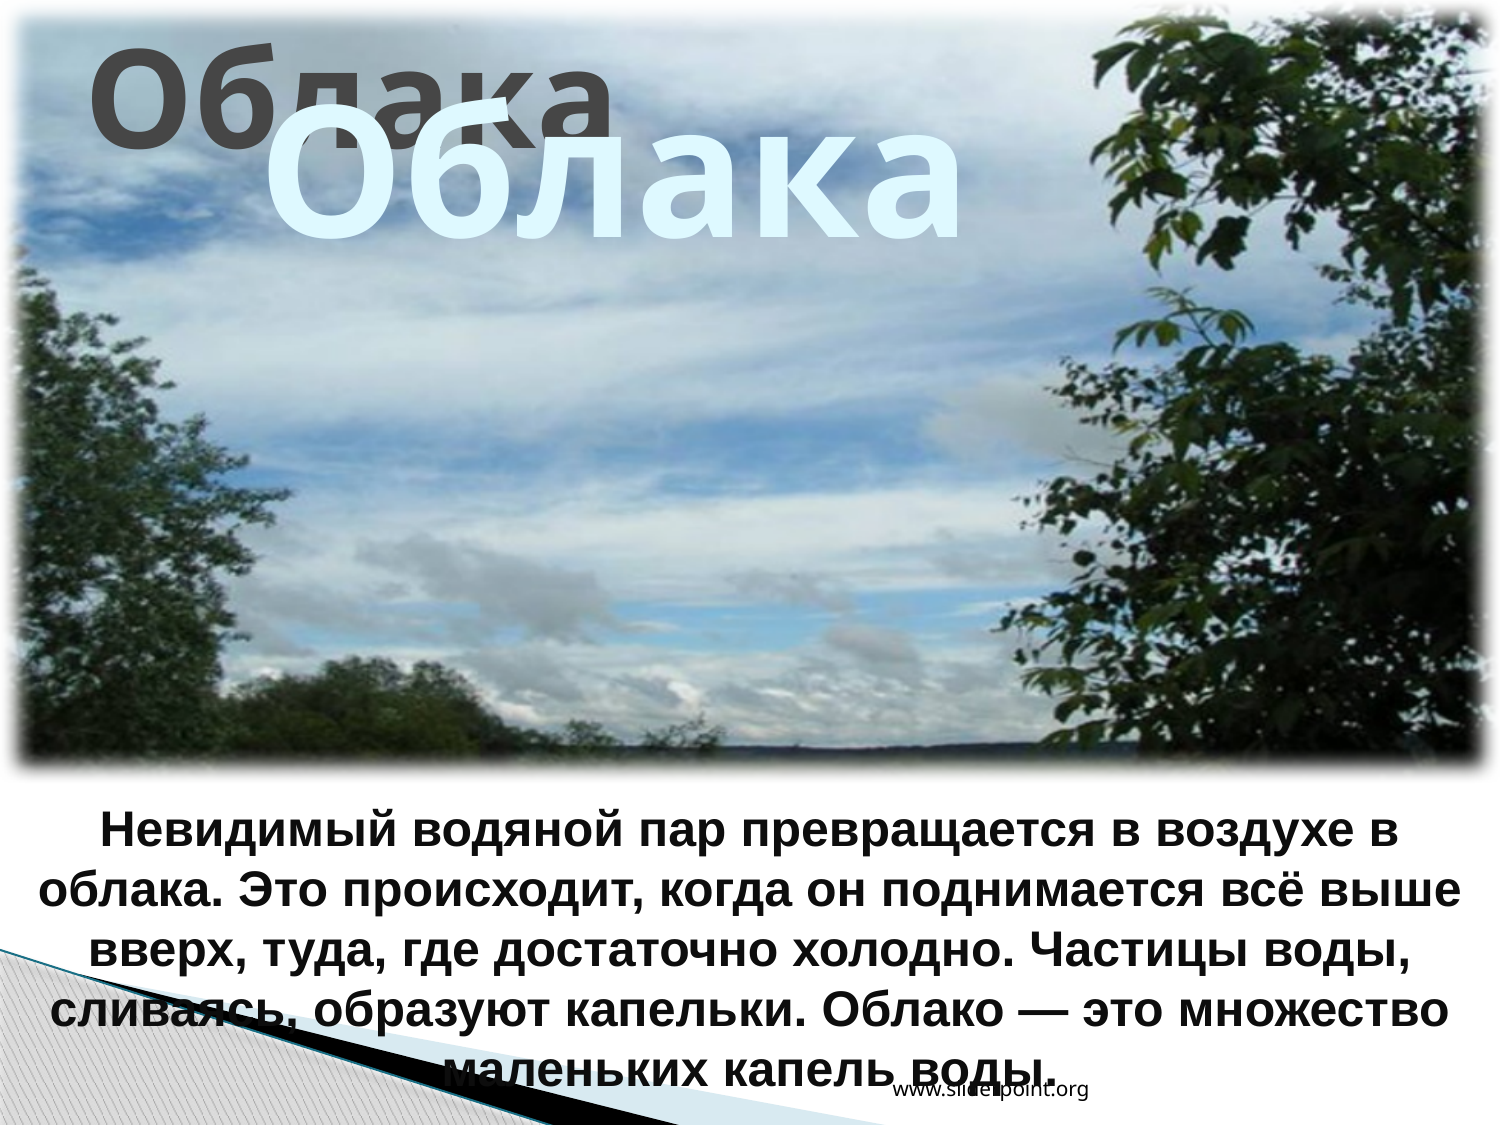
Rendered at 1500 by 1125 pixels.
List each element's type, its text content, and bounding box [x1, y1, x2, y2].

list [0, 0, 1500, 786]
footer www.sliderpoint.org [718, 1051, 1105, 1112]
text_box Невидимый водяной пар превращается в воздухе в облака. Это происходит, когда он поднимается всё выше вверх, туда, где достаточно холодно. Частицы воды, сливаясь, образуют капельки. Облако — это множество маленьких капель воды. [0, 797, 1500, 1125]
